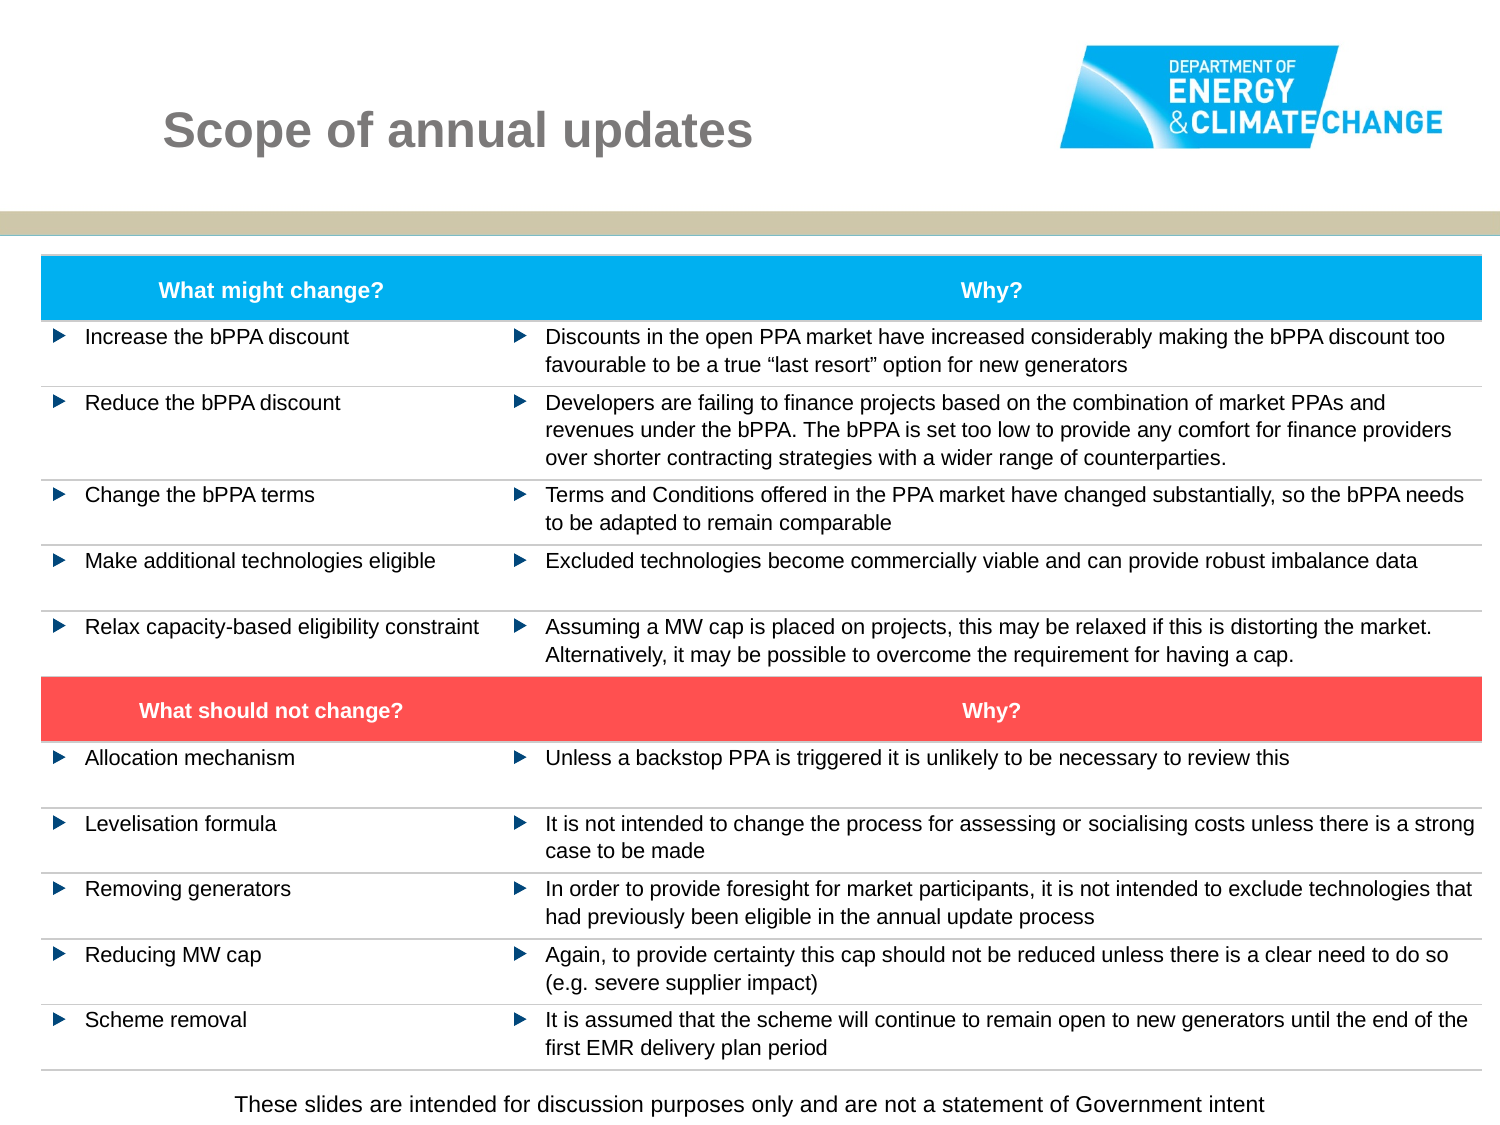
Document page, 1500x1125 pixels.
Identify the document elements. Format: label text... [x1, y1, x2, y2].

table_cell Why? [502, 677, 1482, 741]
table_cell Unless a backstop PPA is triggered it is unlikely to be necessary to review this [502, 743, 1482, 807]
table_cell Increase the bPPA discount [41, 322, 502, 386]
picture [53, 394, 66, 410]
table_cell Removing generators [41, 874, 502, 938]
picture [0, 0, 1500, 236]
table_cell Levelisation formula [41, 809, 502, 872]
picture [53, 881, 66, 897]
picture [53, 1012, 66, 1028]
picture [53, 553, 66, 569]
picture [514, 487, 527, 503]
picture [514, 881, 527, 897]
table_cell Discounts in the open PPA market have increased considerably making the bPPA discount too favourable to be a true “last resort” option for new generators [502, 322, 1482, 386]
table_cell Allocation mechanism [41, 743, 502, 807]
table_cell Reduce the bPPA discount [41, 387, 502, 479]
picture [514, 618, 527, 635]
table_cell Excluded technologies become commercially viable and can provide robust imbalance data [502, 546, 1482, 610]
table_cell What should not change? [41, 677, 502, 741]
text_box These slides are intended for discussion purposes only and are not a statement of Government intent [0, 1082, 1500, 1125]
table_cell It is not intended to change the process for assessing or socialising costs unless there is a strong case to be made [502, 809, 1482, 872]
table_cell In order to provide foresight for market participants, it is not intended to exclude technologies that had previously been eligible in the annual update process [502, 874, 1482, 938]
table_cell It is assumed that the scheme will continue to remain open to new generators until the end of the first EMR delivery plan period [502, 1005, 1482, 1069]
picture [53, 618, 66, 635]
picture [514, 946, 527, 963]
table_cell Make additional technologies eligible [41, 546, 502, 610]
title Scope of annual updates [147, 89, 1034, 174]
table_cell Developers are failing to finance projects based on the combination of market PPAs and revenues under the bPPA. The bPPA is set too low to provide any comfort for finance providers over shorter contracting strategies with a wider range of counterparties. [502, 387, 1482, 479]
table_cell Assuming a MW cap is placed on projects, this may be relaxed if this is distorting the market. Alternatively, it may be possible to overcome the requirement for having a cap. [502, 612, 1482, 676]
picture [514, 394, 527, 410]
table_header Why? [502, 256, 1482, 320]
table_cell Change the bPPA terms [41, 481, 502, 544]
picture [53, 815, 66, 832]
table_cell Reducing MW cap [41, 940, 502, 1004]
table_cell Scheme removal [41, 1005, 502, 1069]
picture [53, 946, 66, 963]
picture [514, 815, 527, 832]
table_cell Again, to provide certainty this cap should not be reduced unless there is a clear need to do so (e.g. severe supplier impact) [502, 940, 1482, 1004]
picture [53, 750, 66, 766]
table_cell Terms and Conditions offered in the PPA market have changed substantially, so the bPPA needs to be adapted to remain comparable [502, 481, 1482, 544]
picture [514, 750, 527, 766]
picture [53, 487, 66, 503]
picture [514, 553, 527, 569]
picture [514, 328, 527, 345]
table_header What might change? [41, 256, 502, 320]
table_cell Relax capacity-based eligibility constraint [41, 612, 502, 676]
picture [53, 328, 66, 345]
picture [514, 1012, 527, 1028]
